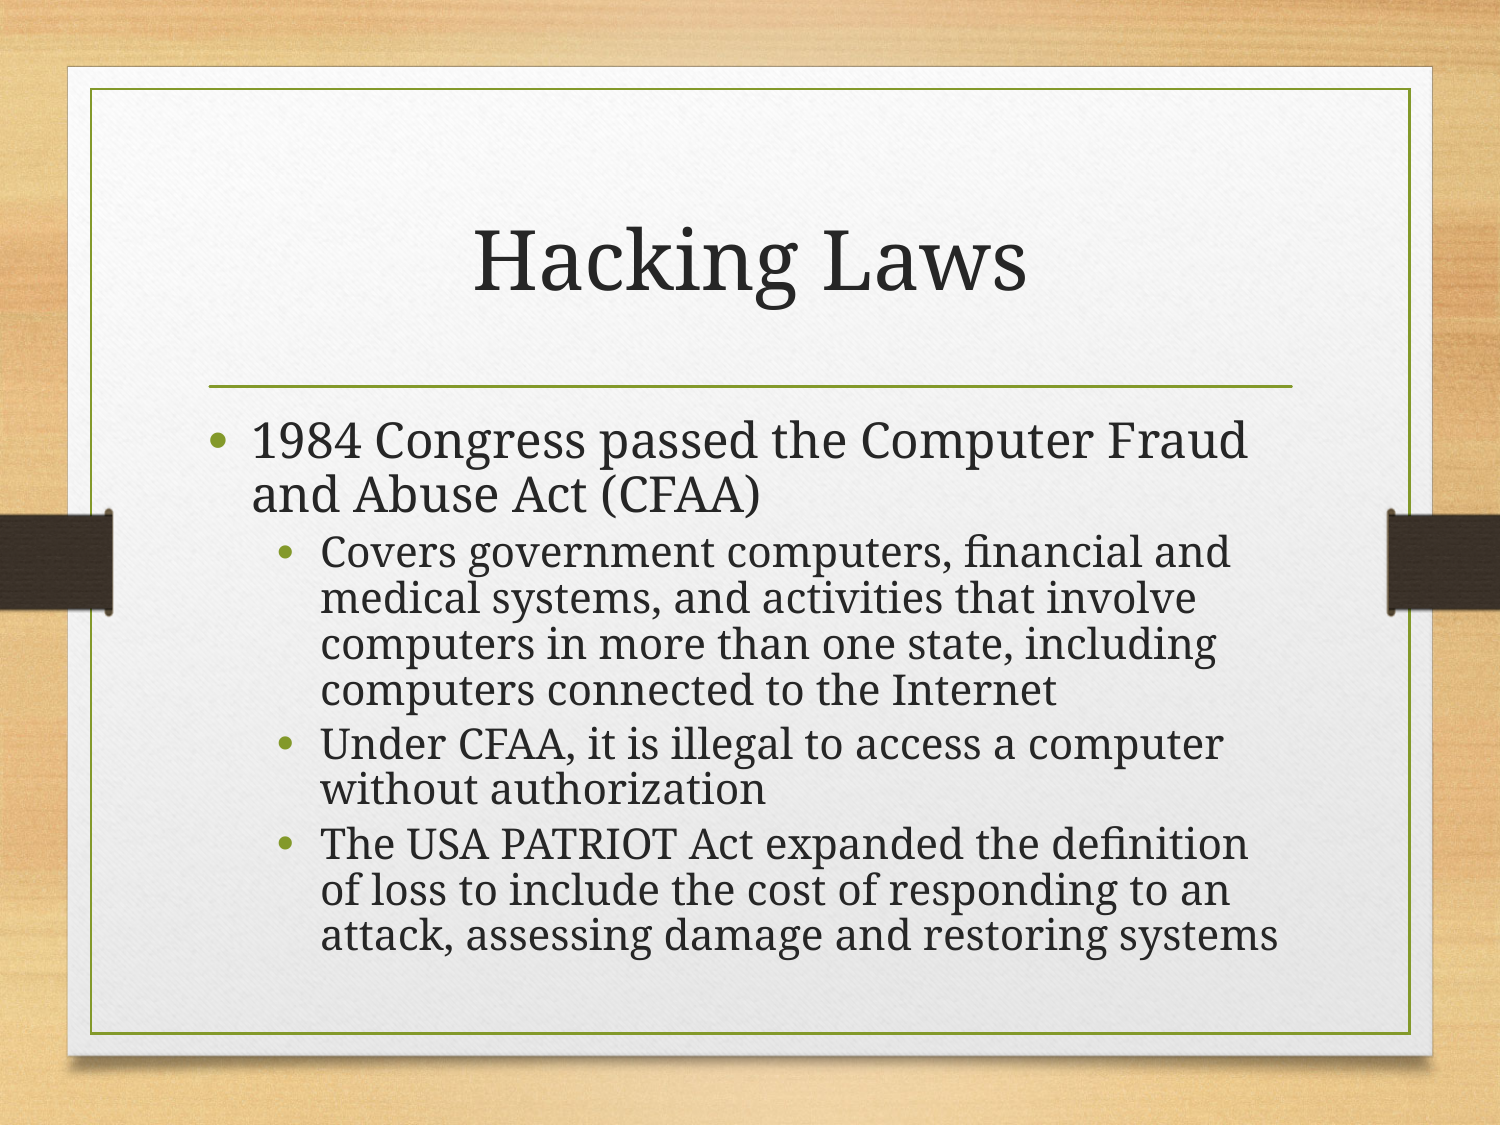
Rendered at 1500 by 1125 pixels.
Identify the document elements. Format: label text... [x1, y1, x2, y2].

title Hacking Laws [193, 150, 1309, 365]
list 1984 Congress passed the Computer Fraud and Abuse Act (CFAA) Covers government computers, financial and medical systems, and activities that involve computers in more than one state, including computers connected to the Internet Under CFAA, it is illegal to access a computer without authorization The USA PATRIOT Act expanded the definition of loss to include the cost of responding to an attack, assessing damage and restoring systems [193, 408, 1309, 974]
picture [0, 0, 1500, 1125]
